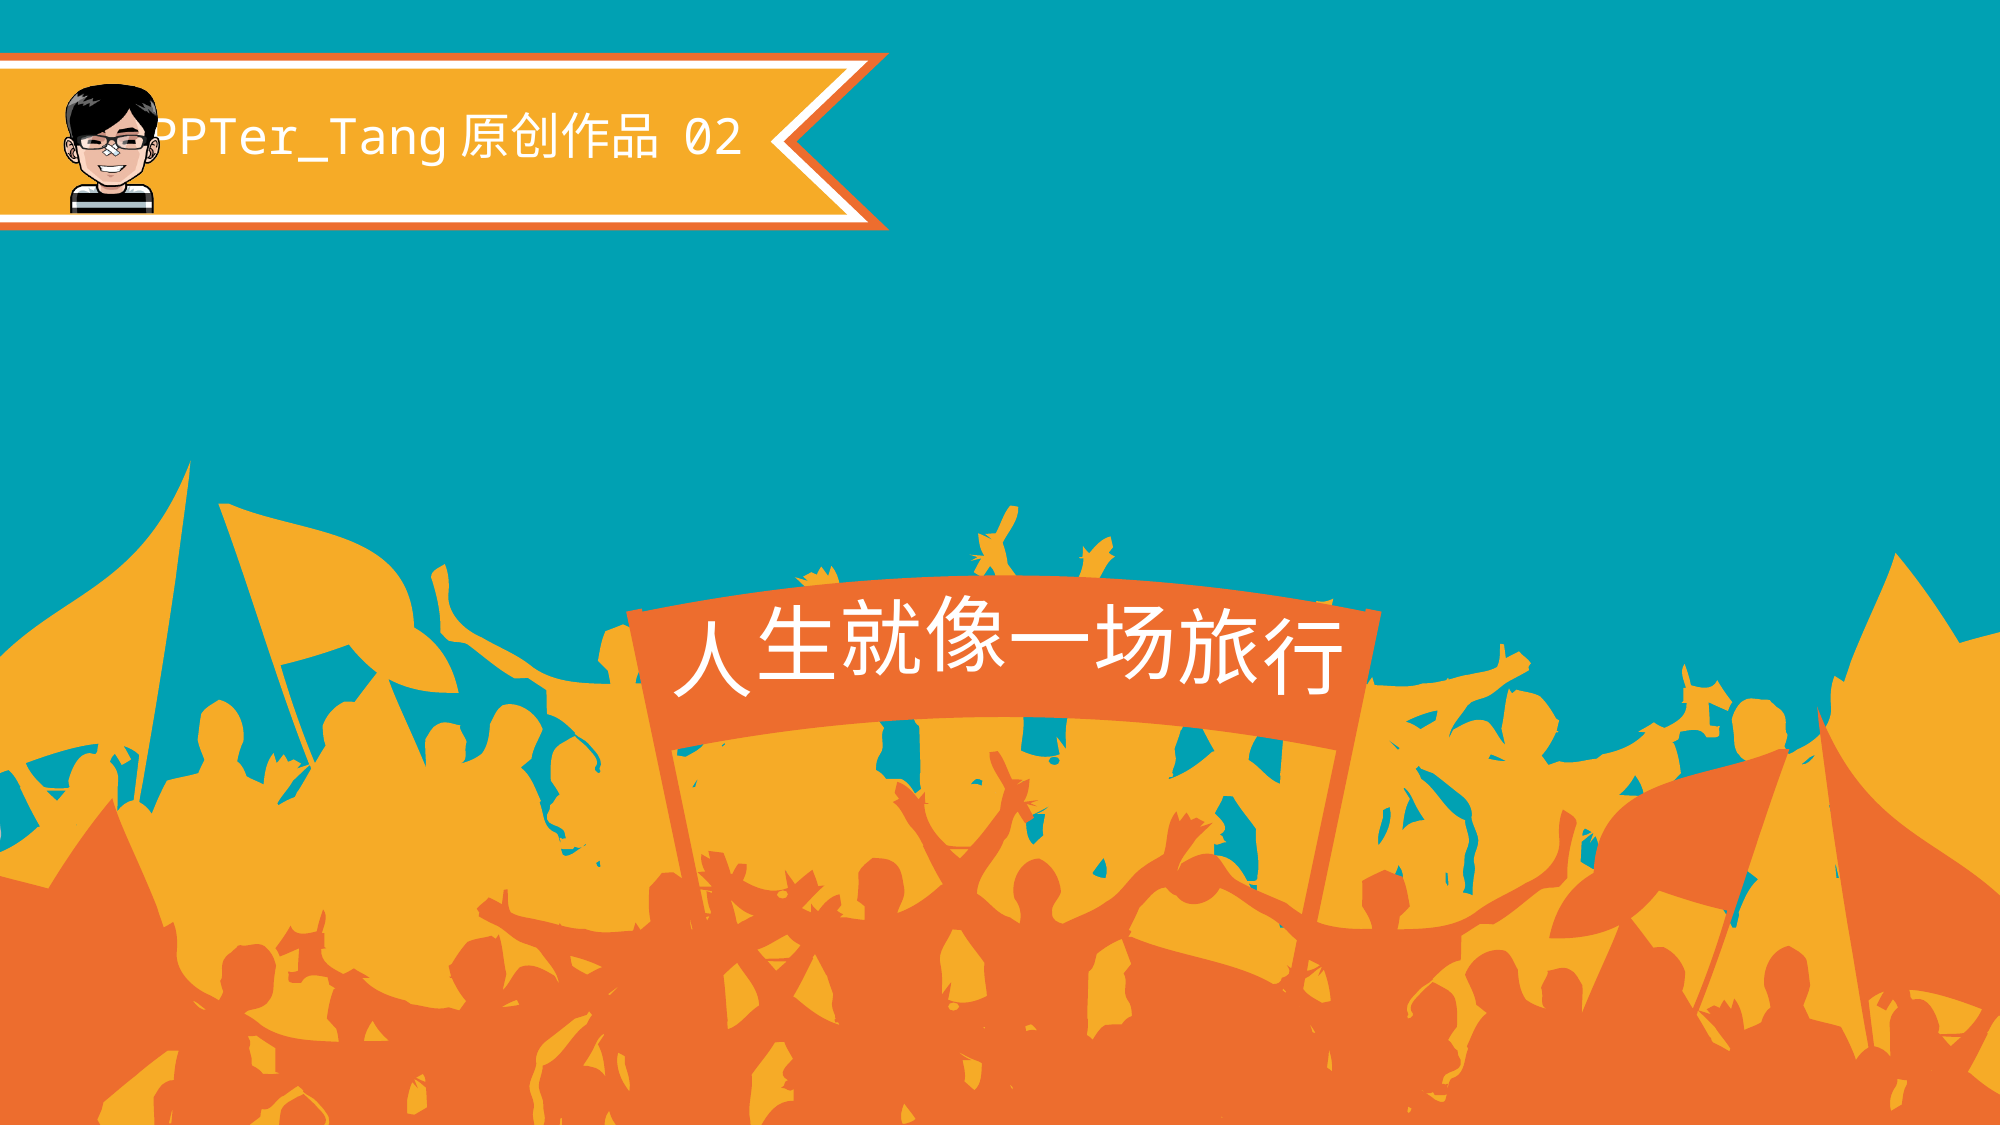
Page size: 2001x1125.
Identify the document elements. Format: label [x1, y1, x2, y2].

text_box [0, 460, 2000, 1125]
text_box [0, 53, 890, 231]
picture [45, 82, 178, 214]
